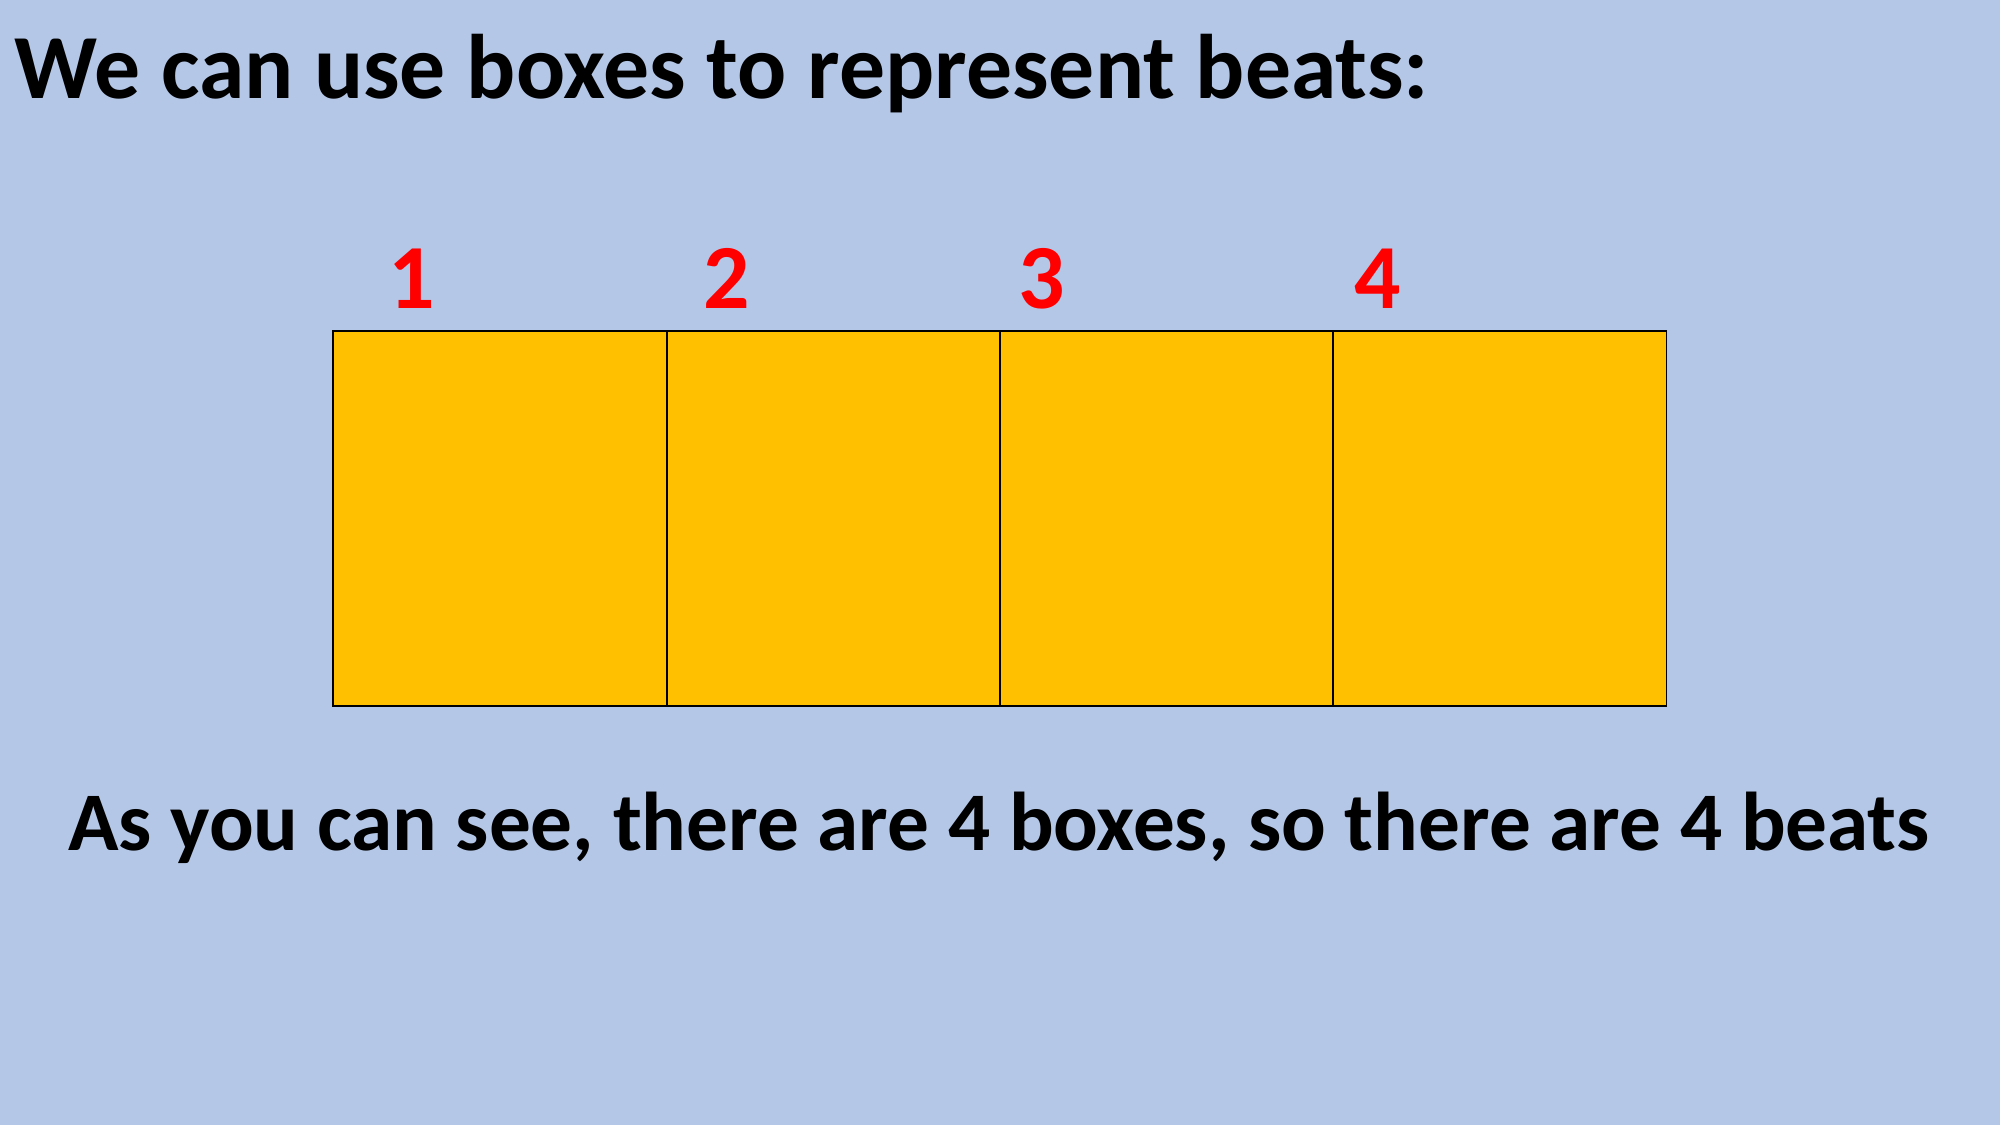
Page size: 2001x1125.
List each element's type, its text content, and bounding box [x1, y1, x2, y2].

table_header [334, 332, 666, 705]
text_box We can use boxes to represent beats: 1 2 3 4 As you can see, there are 4 boxes, so there are 4 beats [0, 0, 2000, 875]
table_header [1001, 332, 1332, 705]
table_header [668, 332, 999, 705]
table_header [1334, 332, 1666, 705]
